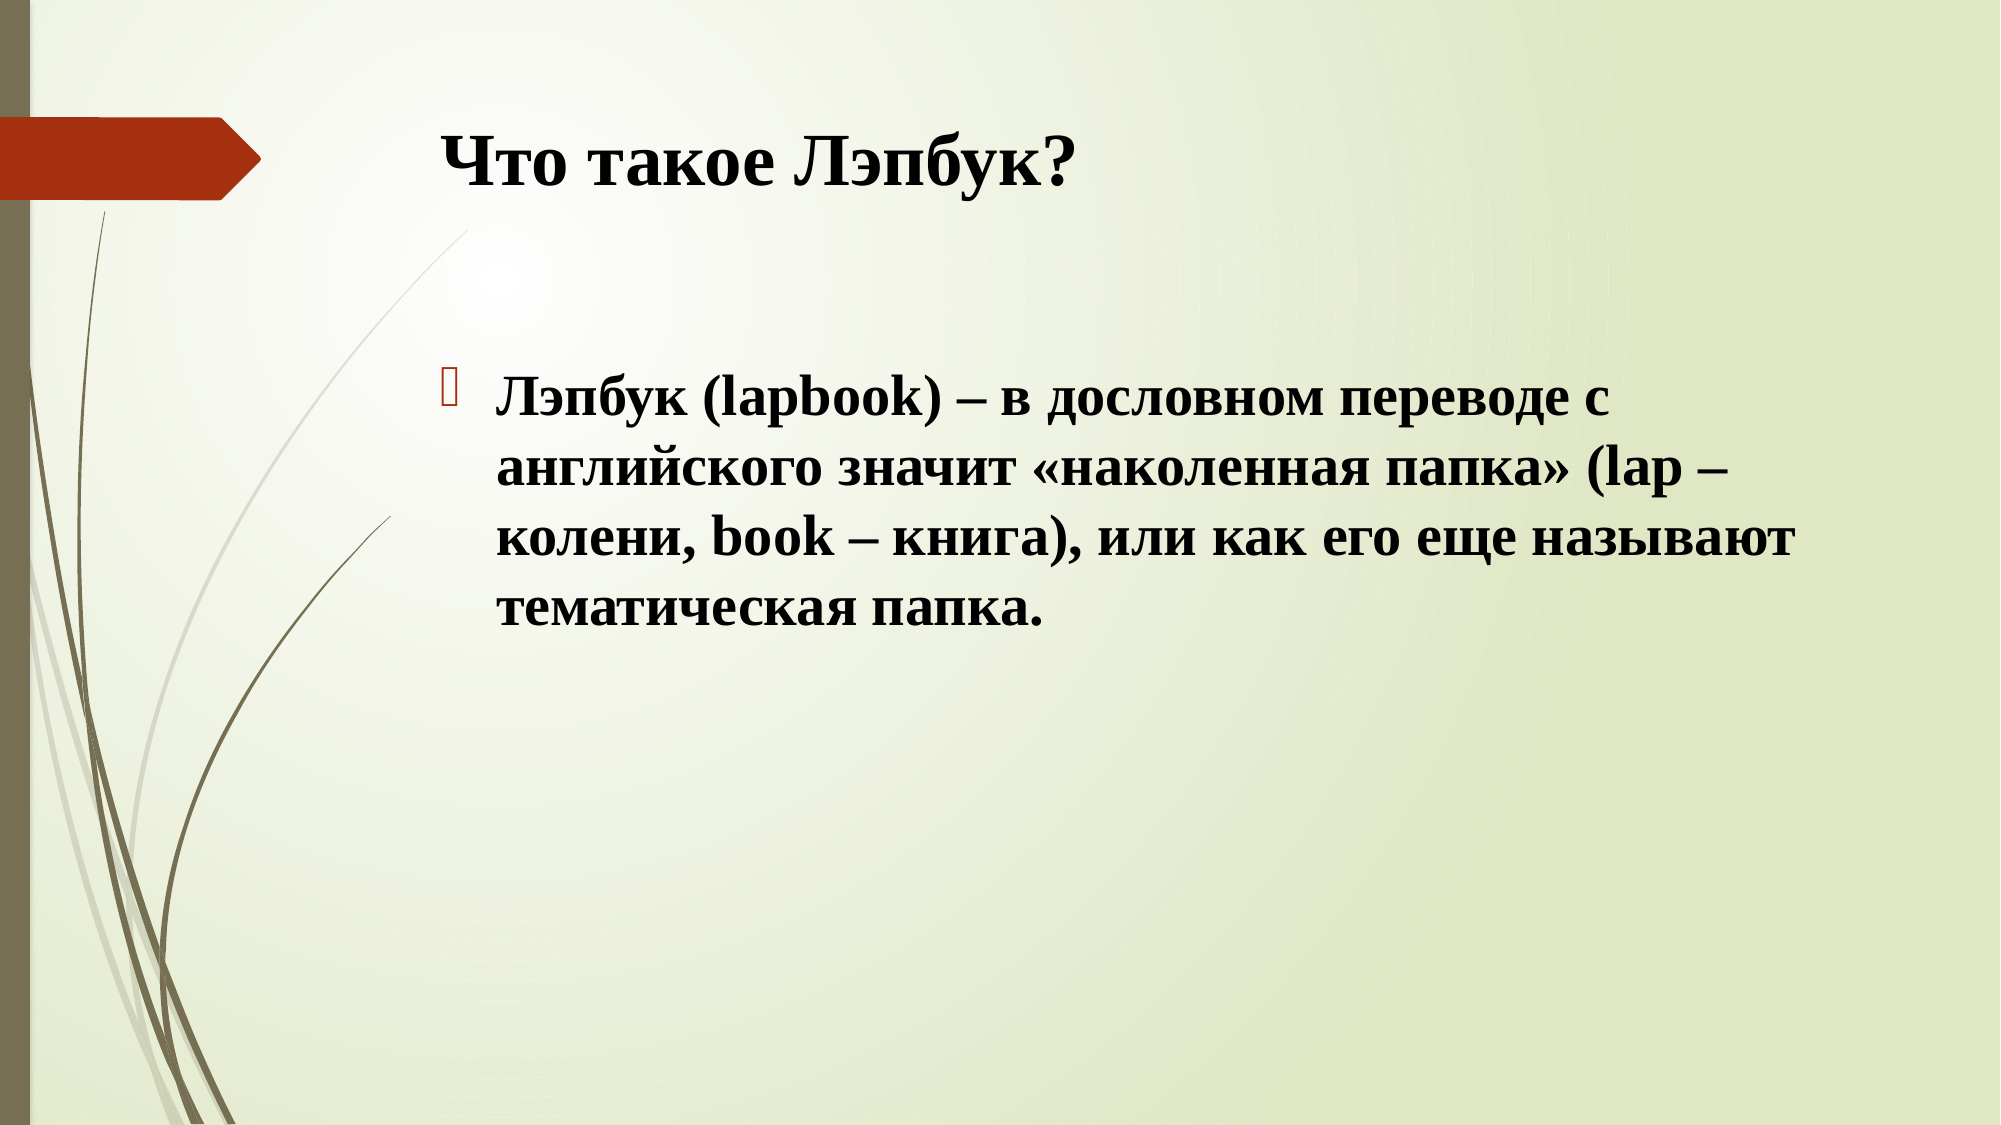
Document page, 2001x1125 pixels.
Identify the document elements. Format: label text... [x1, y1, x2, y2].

title Что такое Лэпбук? [425, 102, 1888, 313]
list Лэпбук (lapbook) – в дословном переводе с английского значит «наколенная папка» (lap – колени, book – книга), или как его еще называют тематическая папка. [424, 350, 1888, 970]
